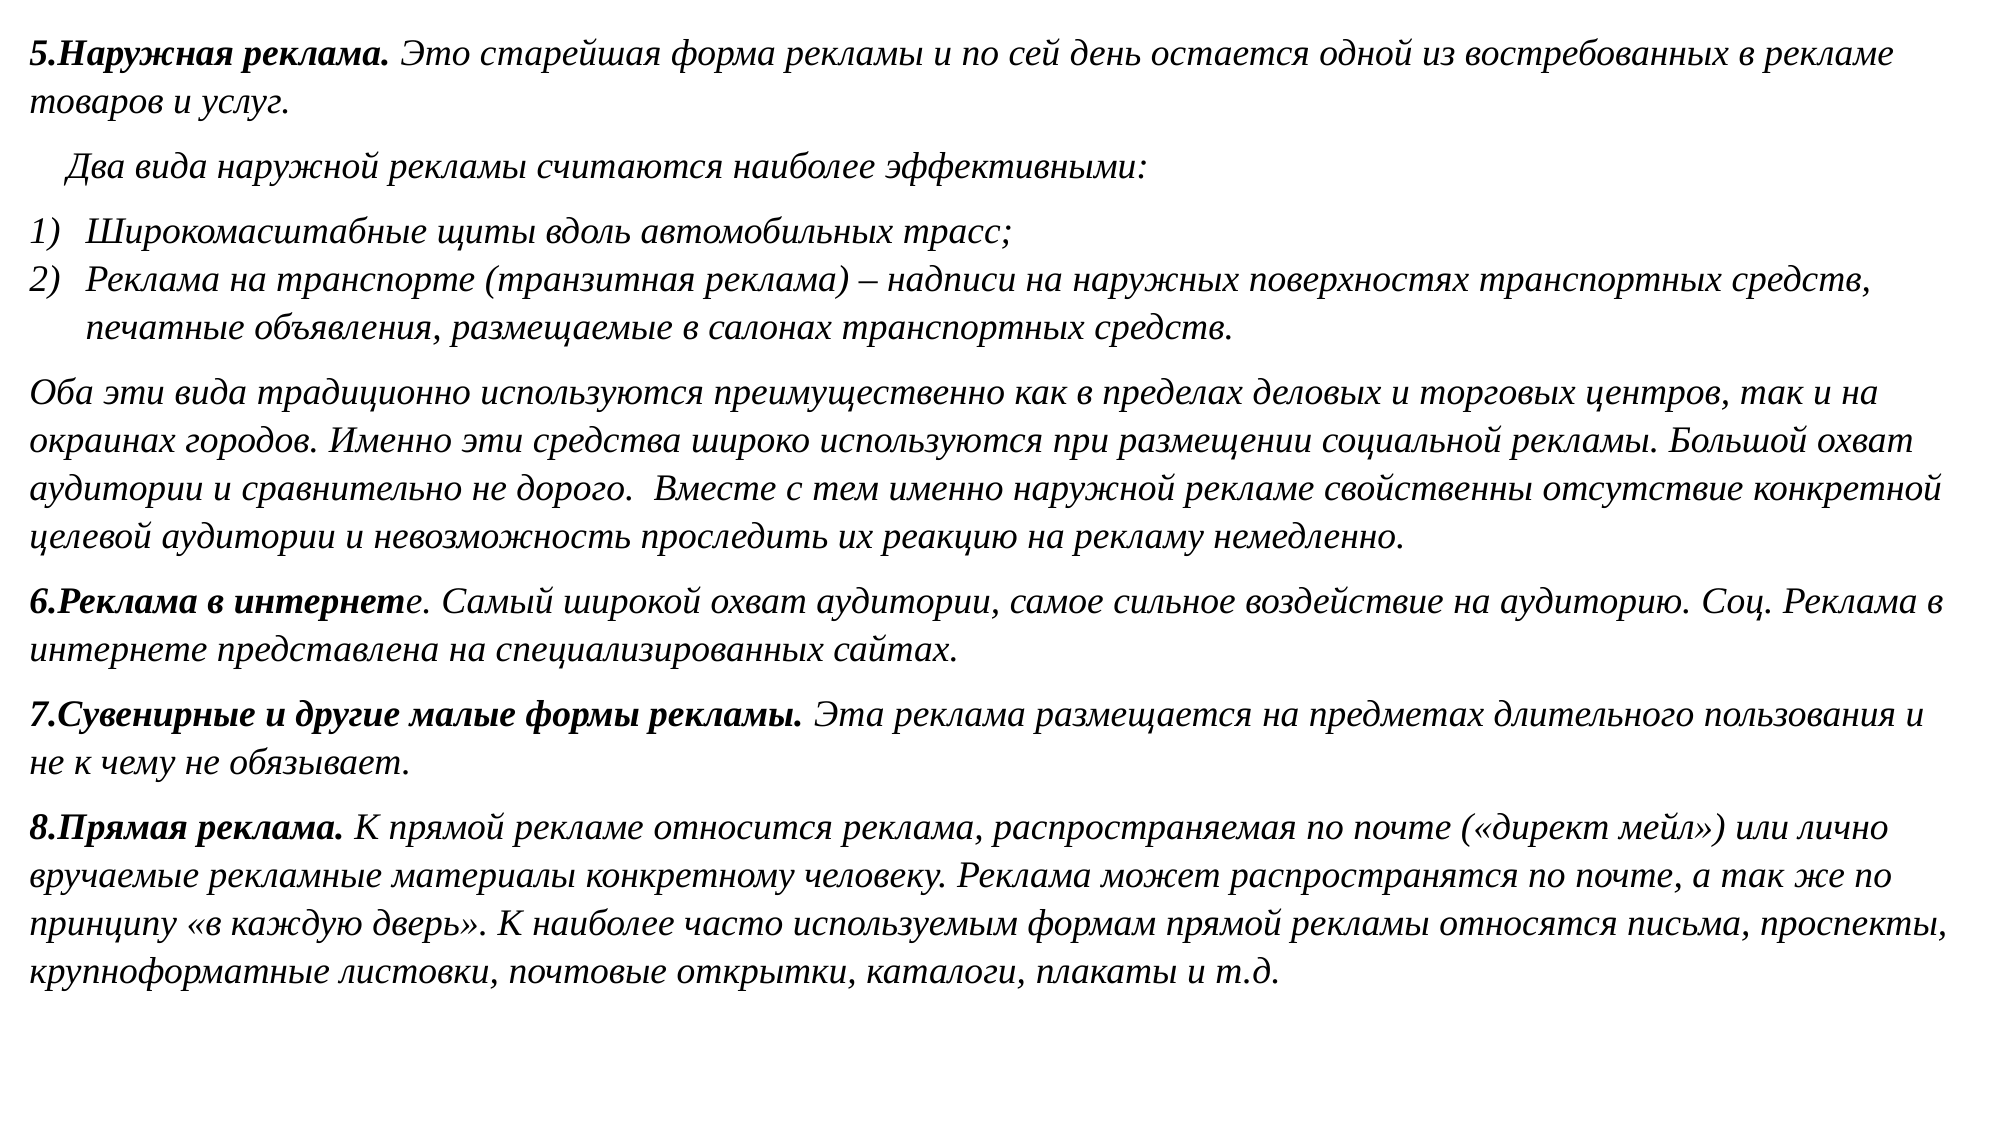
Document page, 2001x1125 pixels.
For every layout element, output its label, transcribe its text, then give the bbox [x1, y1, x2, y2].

text_box 5.Наружная реклама. Это старейшая форма рекламы и по сей день остается одной из востребованных в рекламе товаров и услуг. Два вида наружной рекламы считаются наиболее эффективными: Широкомасштабные щиты вдоль автомобильных трасс; Реклама на транспорте (транзитная реклама) – надписи на наружных поверхностях транспортных средств, печатные объявления, размещаемые в салонах транспортных средств. Оба эти вида традиционно используются преимущественно как в пределах деловых и торговых центров, так и на окраинах городов. Именно эти средства широко используются при размещении социальной рекламы. Большой охват аудитории и сравнительно не дорого. Вместе с тем именно наружной рекламе свойственны отсутствие конкретной целевой аудитории и невозможность проследить их реакцию на рекламу немедленно. 6.Реклама в интернете. Самый широкой охват аудитории, самое сильное воздействие на аудиторию. Соц. Реклама в интернете представлена на специализированных сайтах. 7.Сувенирные и другие малые формы рекламы. Эта реклама размещается на предметах длительного пользования и не к чему не обязывает. 8.Прямая реклама. К прямой рекламе относится реклама, распространяемая по почте («директ мейл») или лично вручаемые рекламные материалы конкретному человеку. Реклама может распространятся по почте, а так же по принципу «в каждую дверь». К наиболее часто используемым формам прямой рекламы относятся письма, проспекты, крупноформатные листовки, почтовые открытки, каталоги, плакаты и т.д. [14, 17, 1984, 999]
